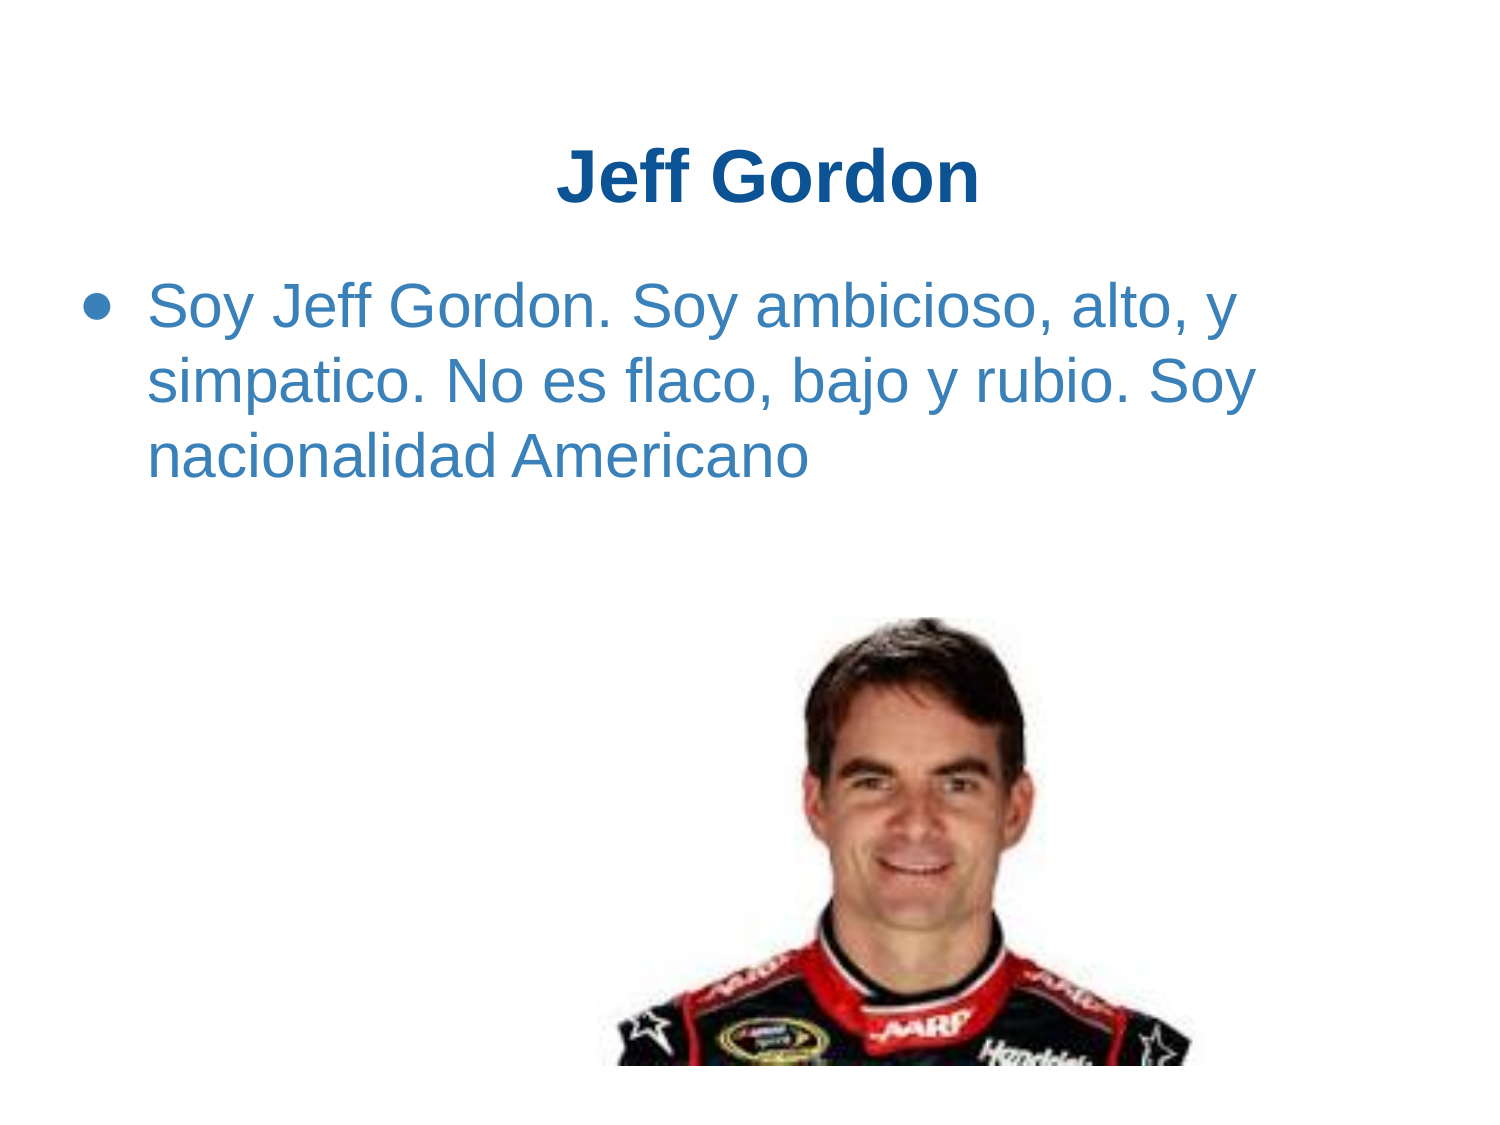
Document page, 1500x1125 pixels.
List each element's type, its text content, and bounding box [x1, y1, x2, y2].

text_box [597, 617, 1221, 1066]
title Jeff Gordon [75, 45, 1425, 233]
list Soy Jeff Gordon. Soy ambicioso, alto, y simpatico. No es flaco, bajo y rubio. Soy nacionalidad Americano [56, 250, 1407, 1066]
